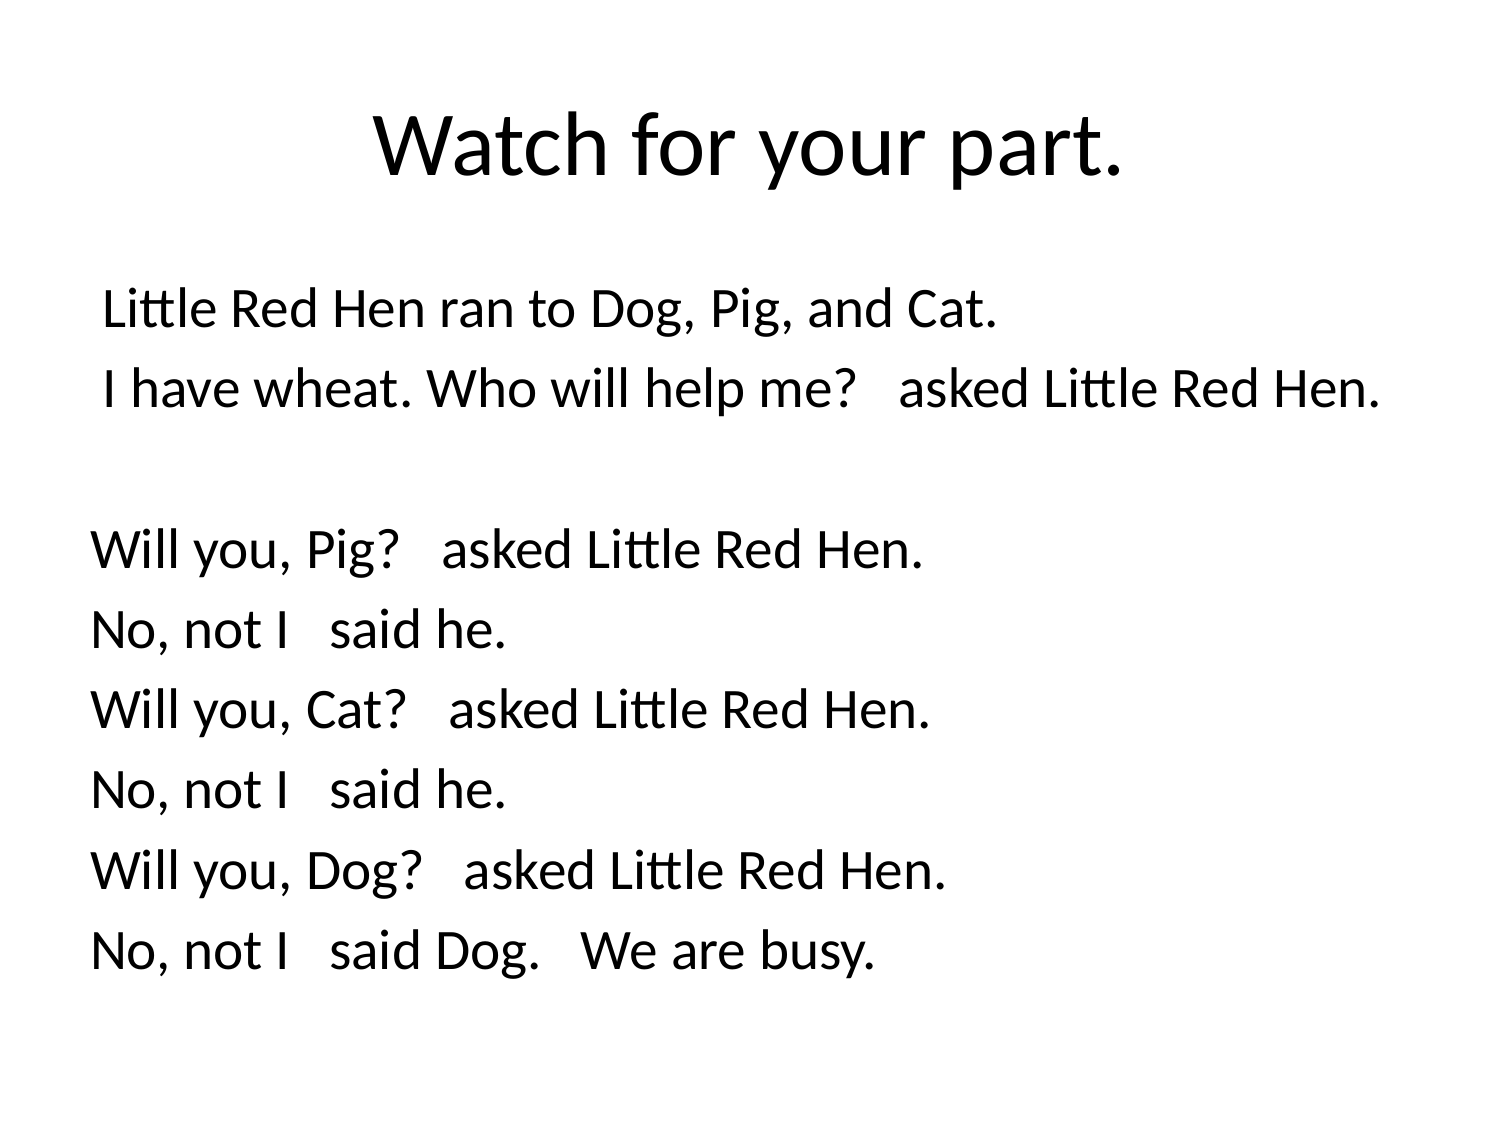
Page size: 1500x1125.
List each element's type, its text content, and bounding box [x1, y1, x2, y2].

list Little Red Hen ran to Dog, Pig, and Cat. I have wheat. Who will help me? asked Little Red Hen. Will you, Pig? asked Little Red Hen. No, not I said he. Will you, Cat? asked Little Red Hen. No, not I said he. Will you, Dog? asked Little Red Hen. No, not I said Dog. We are busy. [75, 262, 1425, 1005]
title Watch for your part. [75, 45, 1425, 233]
